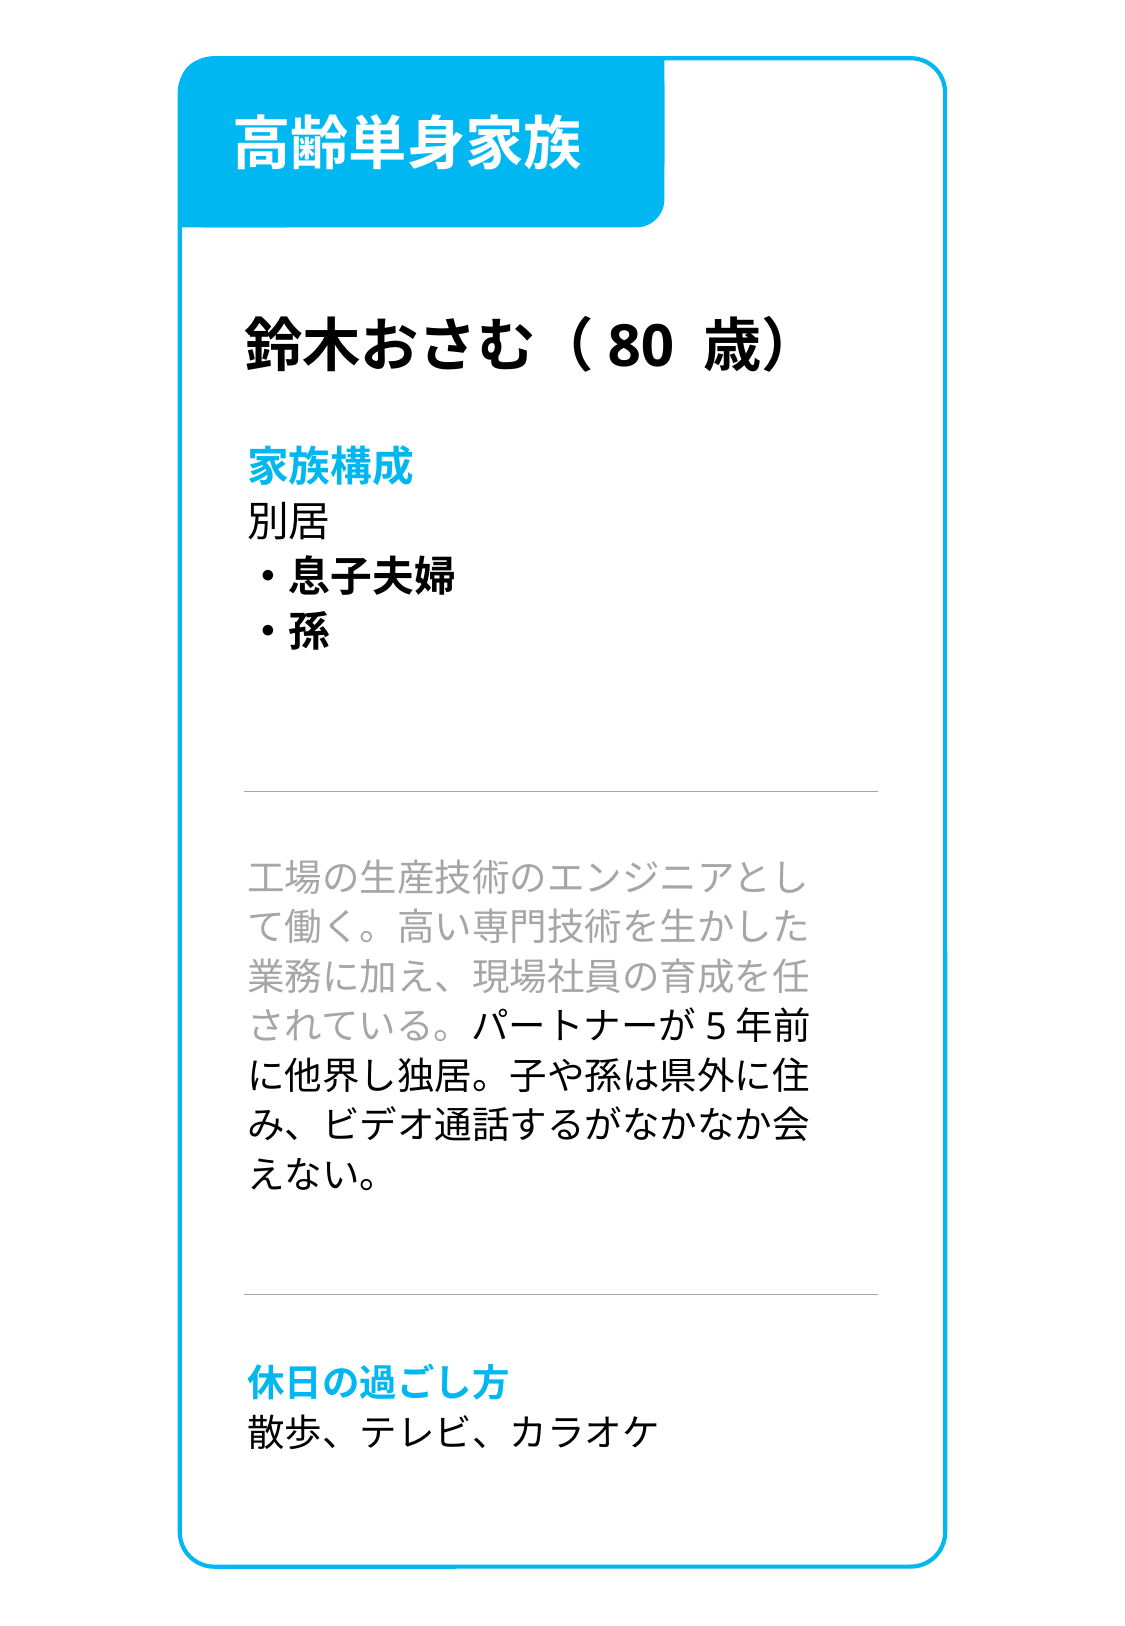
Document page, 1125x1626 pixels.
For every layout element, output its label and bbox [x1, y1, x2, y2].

text_box [179, 57, 946, 1568]
